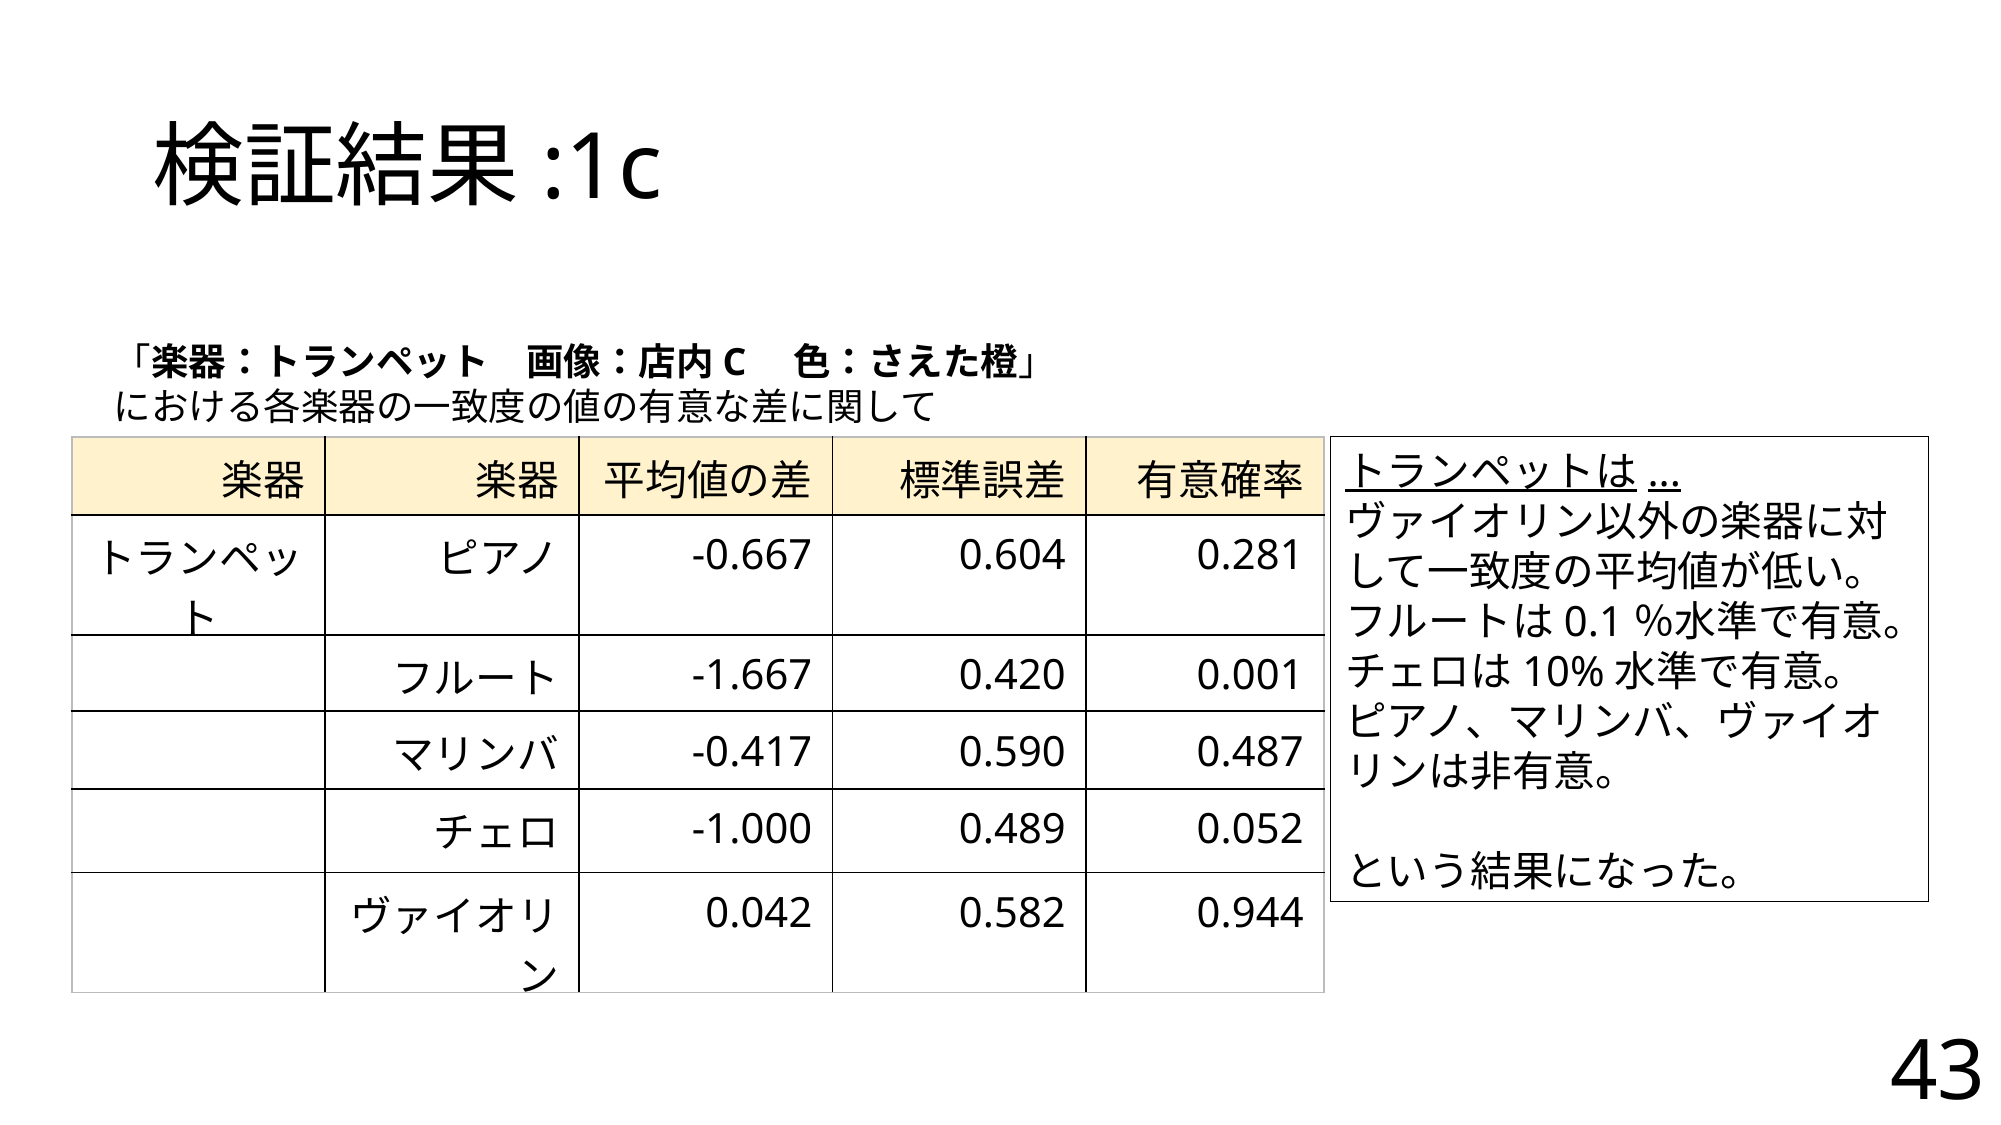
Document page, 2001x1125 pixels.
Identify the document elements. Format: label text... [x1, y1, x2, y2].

text_box 「楽器：トランペット 画像：店内C 色：さえた橙」 における各楽器の一致度の値の有意な差に関して [98, 330, 1824, 436]
table_cell [73, 873, 324, 992]
table_cell マリンバ [326, 712, 578, 788]
table_cell 0.582 [833, 873, 1085, 992]
table_header 楽器 [73, 438, 324, 514]
table_cell ヴァイオリン [326, 873, 578, 992]
table_cell トランペット [73, 516, 324, 634]
table_cell 0.281 [1087, 516, 1323, 634]
table_cell -1.000 [580, 790, 832, 872]
title 検証結果:1c [137, 59, 1863, 278]
table_header 楽器 [326, 438, 578, 514]
table_cell 0.489 [833, 790, 1085, 872]
text_box トランペットは... ヴァイオリン以外の楽器に対して一致度の平均値が低い。 フルートは0.1％水準で有意。 チェロは10%水準で有意。 ピアノ、マリンバ、ヴァイオリンは非有意。 という結果になった。 [1330, 436, 1929, 902]
table_cell [73, 712, 324, 788]
table_cell -0.417 [580, 712, 832, 788]
slide_number 43 [1550, 1042, 2000, 1103]
table_cell フルート [326, 636, 578, 710]
table_header 平均値の差 [580, 438, 832, 514]
table_cell ピアノ [326, 516, 578, 634]
table_cell 0.042 [580, 873, 832, 992]
table_cell チェロ [326, 790, 578, 872]
table_cell 0.001 [1087, 636, 1323, 710]
table_cell 0.487 [1087, 712, 1323, 788]
table_cell -0.667 [580, 516, 832, 634]
table_cell [73, 790, 324, 872]
table_cell 0.420 [833, 636, 1085, 710]
table_header 有意確率 [1087, 438, 1323, 514]
table_cell 0.604 [833, 516, 1085, 634]
table_cell 0.944 [1087, 873, 1323, 992]
table_cell -1.667 [580, 636, 832, 710]
table_cell [73, 636, 324, 710]
table_cell 0.052 [1087, 790, 1323, 872]
table_cell 0.590 [833, 712, 1085, 788]
table_header 標準誤差 [833, 438, 1085, 514]
